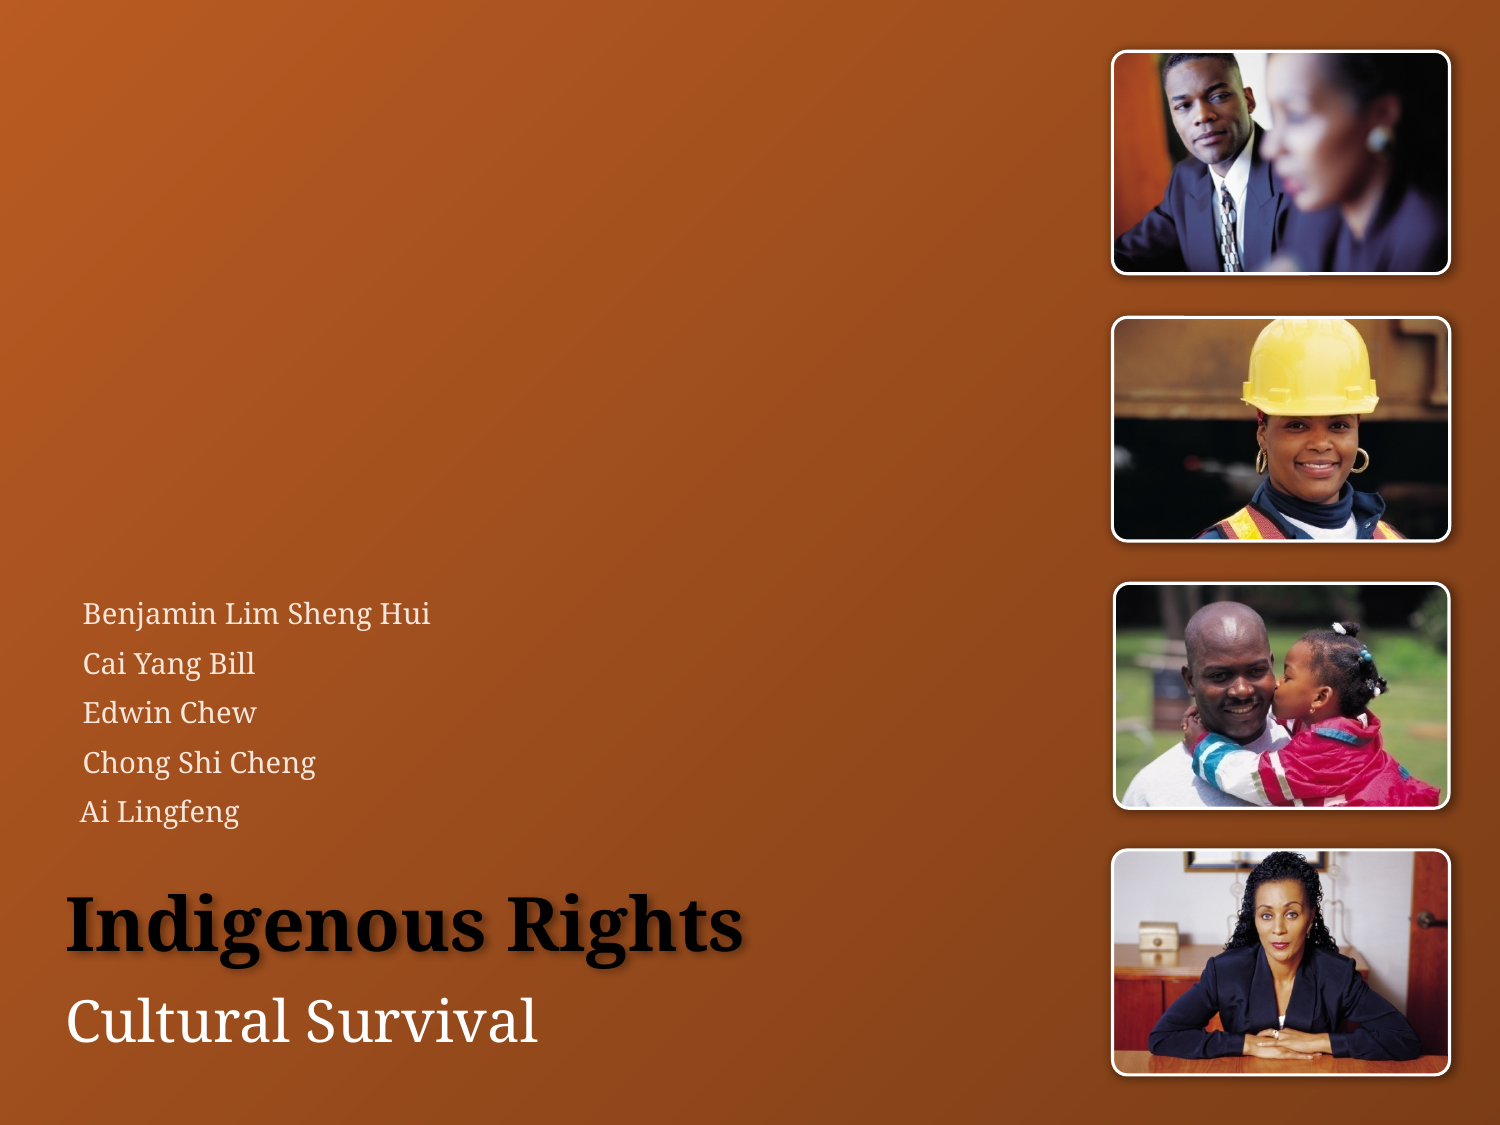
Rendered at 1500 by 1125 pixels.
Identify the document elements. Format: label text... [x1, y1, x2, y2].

list Edwin Chew [50, 686, 1025, 737]
title Indigenous Rights [50, 862, 1038, 974]
list Cai Yang Bill [50, 637, 1025, 686]
subtitle Cultural Survival [50, 976, 1038, 1066]
list Chong Shi Cheng [50, 737, 1025, 788]
picture [1114, 583, 1450, 809]
picture [1112, 50, 1450, 274]
picture [1112, 317, 1450, 542]
list Benjamin Lim Sheng Hui [50, 587, 1025, 637]
picture [1112, 849, 1450, 1076]
text_box Ai Lingfeng [46, 785, 1022, 836]
